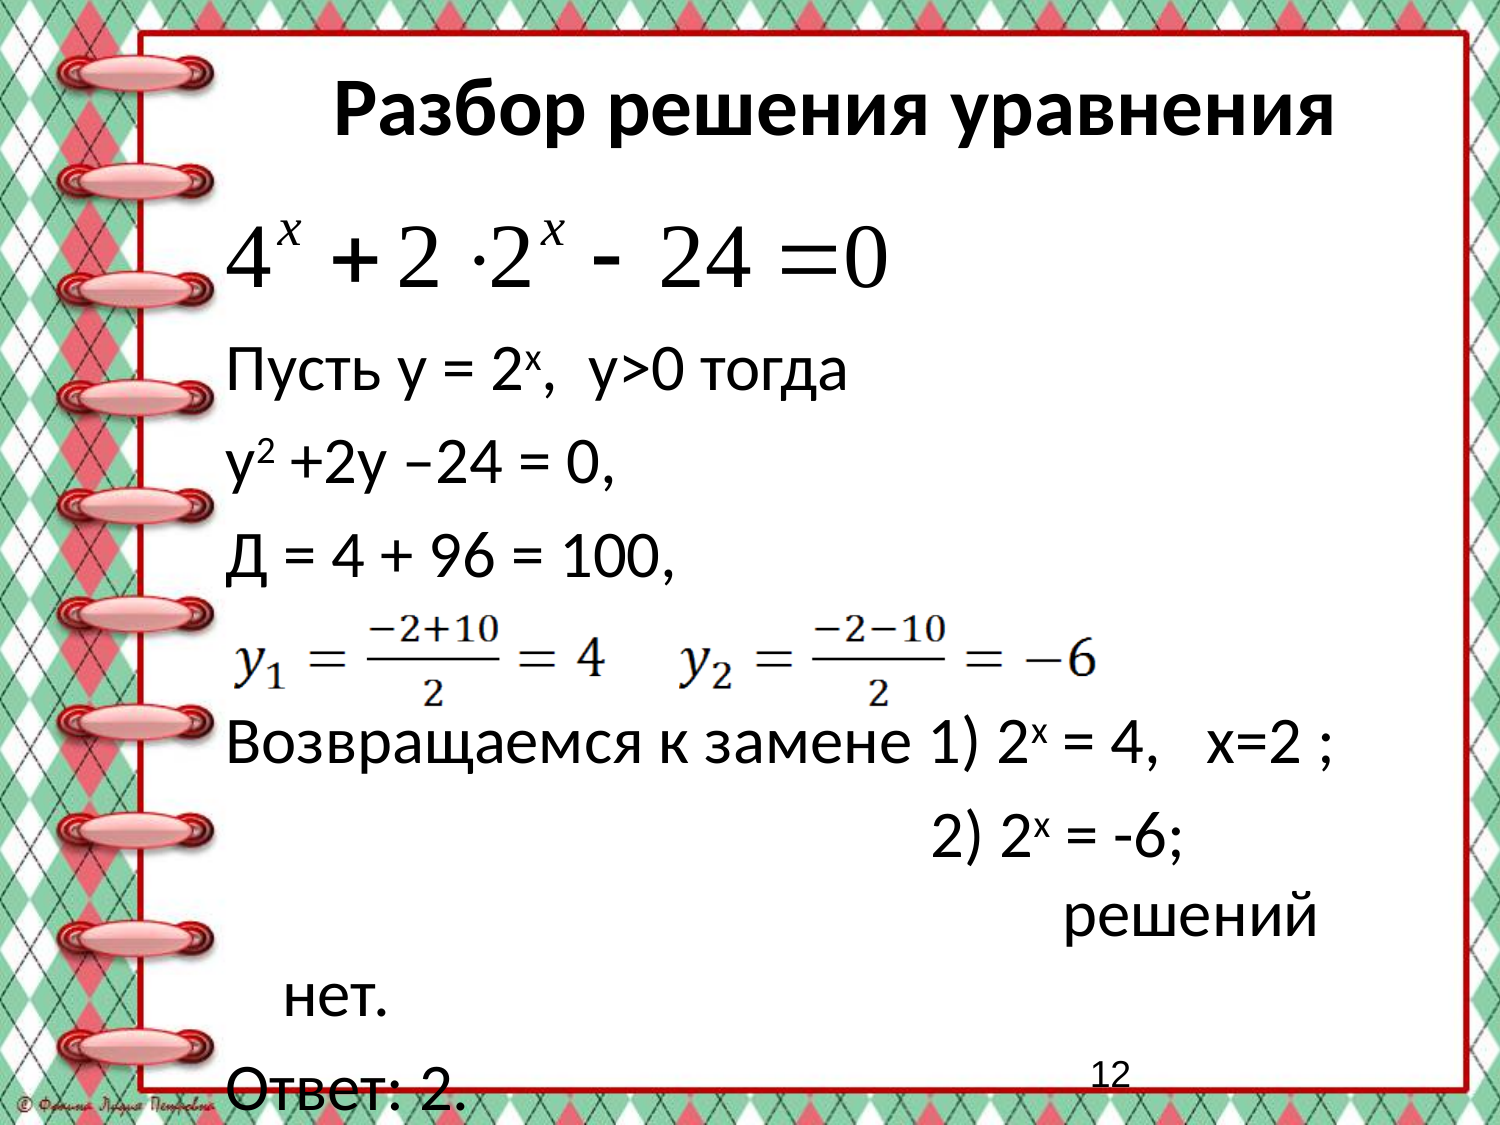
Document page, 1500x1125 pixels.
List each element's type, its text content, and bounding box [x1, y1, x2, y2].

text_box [210, 187, 903, 311]
picture [0, 1, 1500, 1125]
list Пусть у = 2х, у>0 тогда у2 +2у –24 = 0, Д = 4 + 96 = 100, Возвращаемся к замене 1) 2х = 4, х=2 ; 2) 2х = -6; решений нет. Ответ: 2. [210, 316, 1418, 970]
title Разбор решения уравнения [246, 45, 1425, 233]
slide_number 12 [1074, 1042, 1425, 1103]
